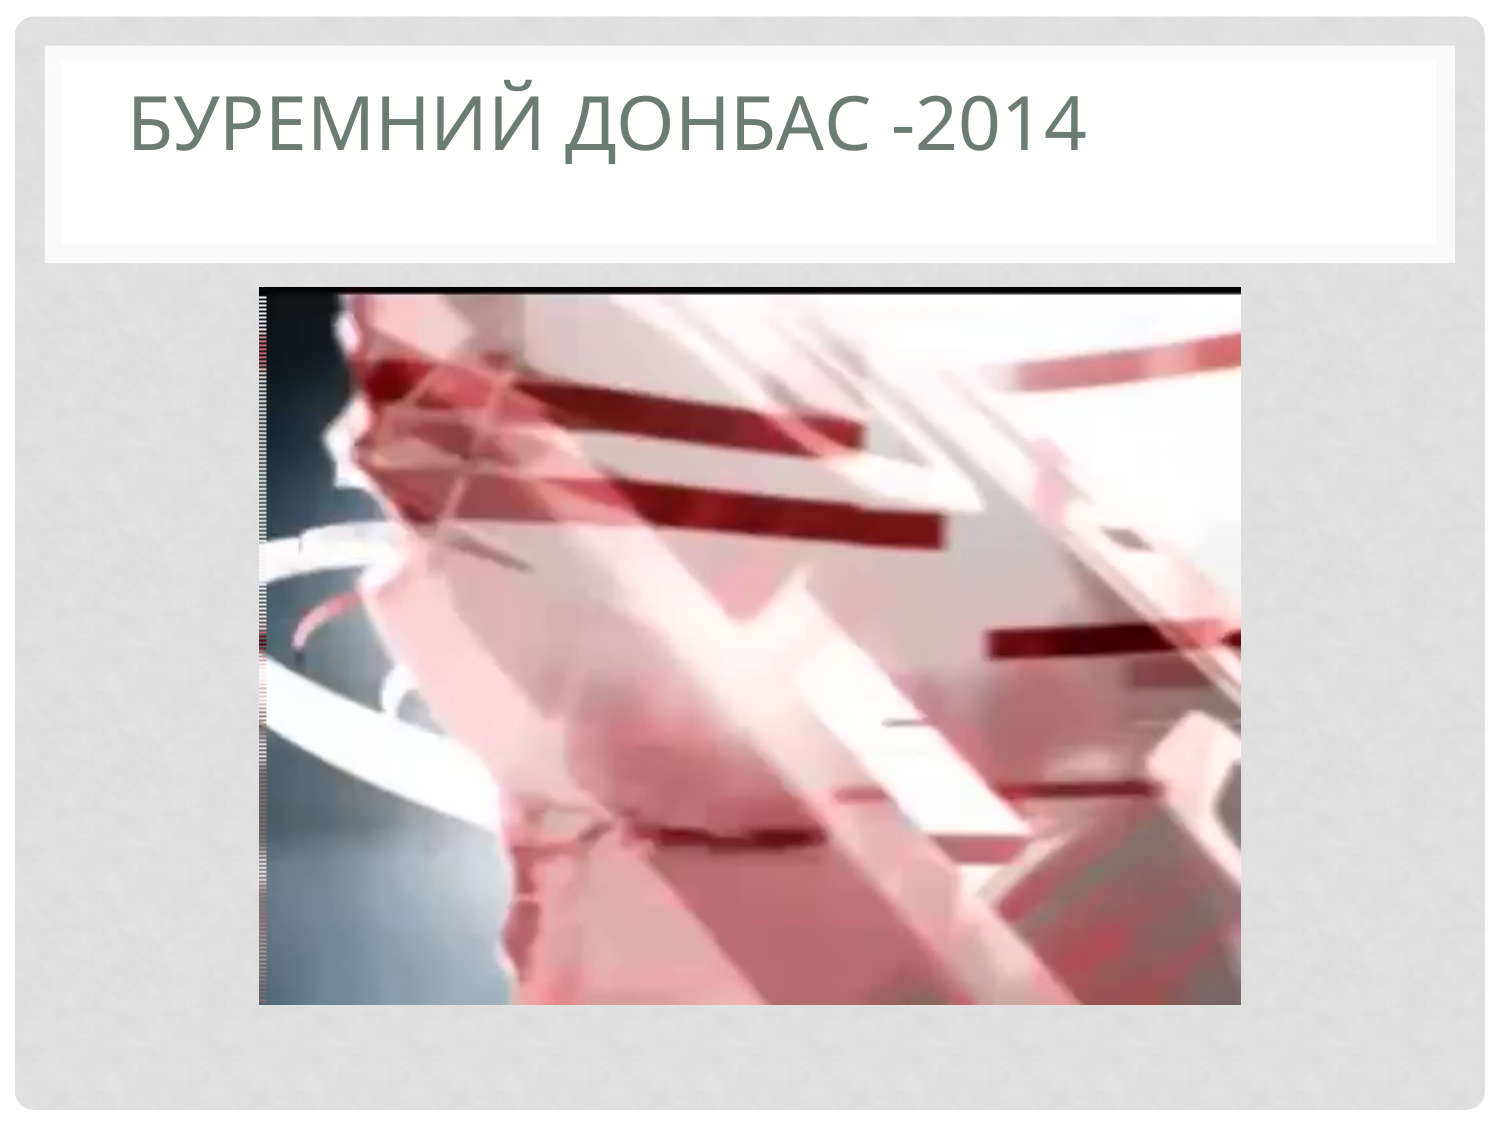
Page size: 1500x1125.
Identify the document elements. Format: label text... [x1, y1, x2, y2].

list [259, 287, 1241, 1006]
title БУРЕМНИЙ ДОНБАС -2014 [75, 45, 1140, 197]
picture [14, 16, 1485, 1110]
